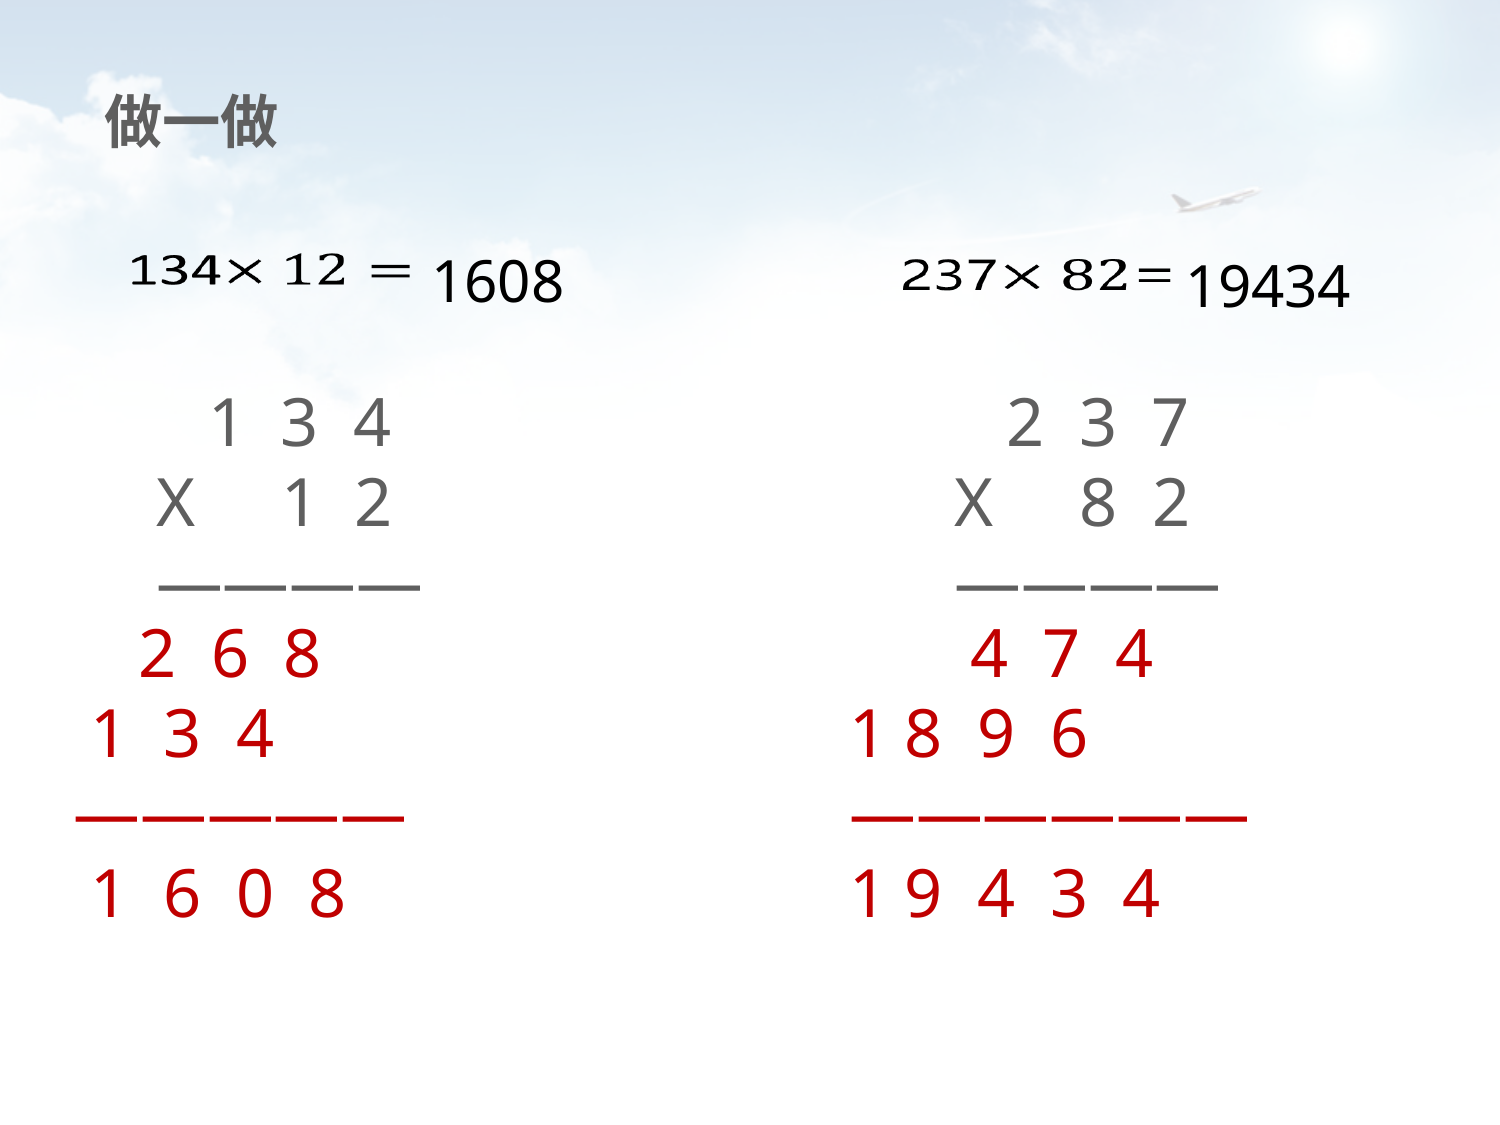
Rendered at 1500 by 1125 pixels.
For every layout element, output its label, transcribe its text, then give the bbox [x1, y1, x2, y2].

text_box [89, 227, 442, 324]
text_box [865, 231, 1475, 328]
text_box 1 3 4 X 1 2 ———— [141, 372, 416, 603]
text_box 1608 [416, 236, 626, 312]
text_box 做一做 [89, 77, 535, 163]
text_box 4 7 4 1 8 9 6 —————— 1 9 4 3 4 [834, 603, 1322, 939]
picture [416, 312, 1084, 813]
text_box 2 6 8 1 3 4 ————— 1 6 0 8 [58, 603, 573, 939]
text_box 2 3 7 X 8 2 ———— [1084, 372, 1237, 603]
text_box 19434 [1170, 241, 1380, 327]
